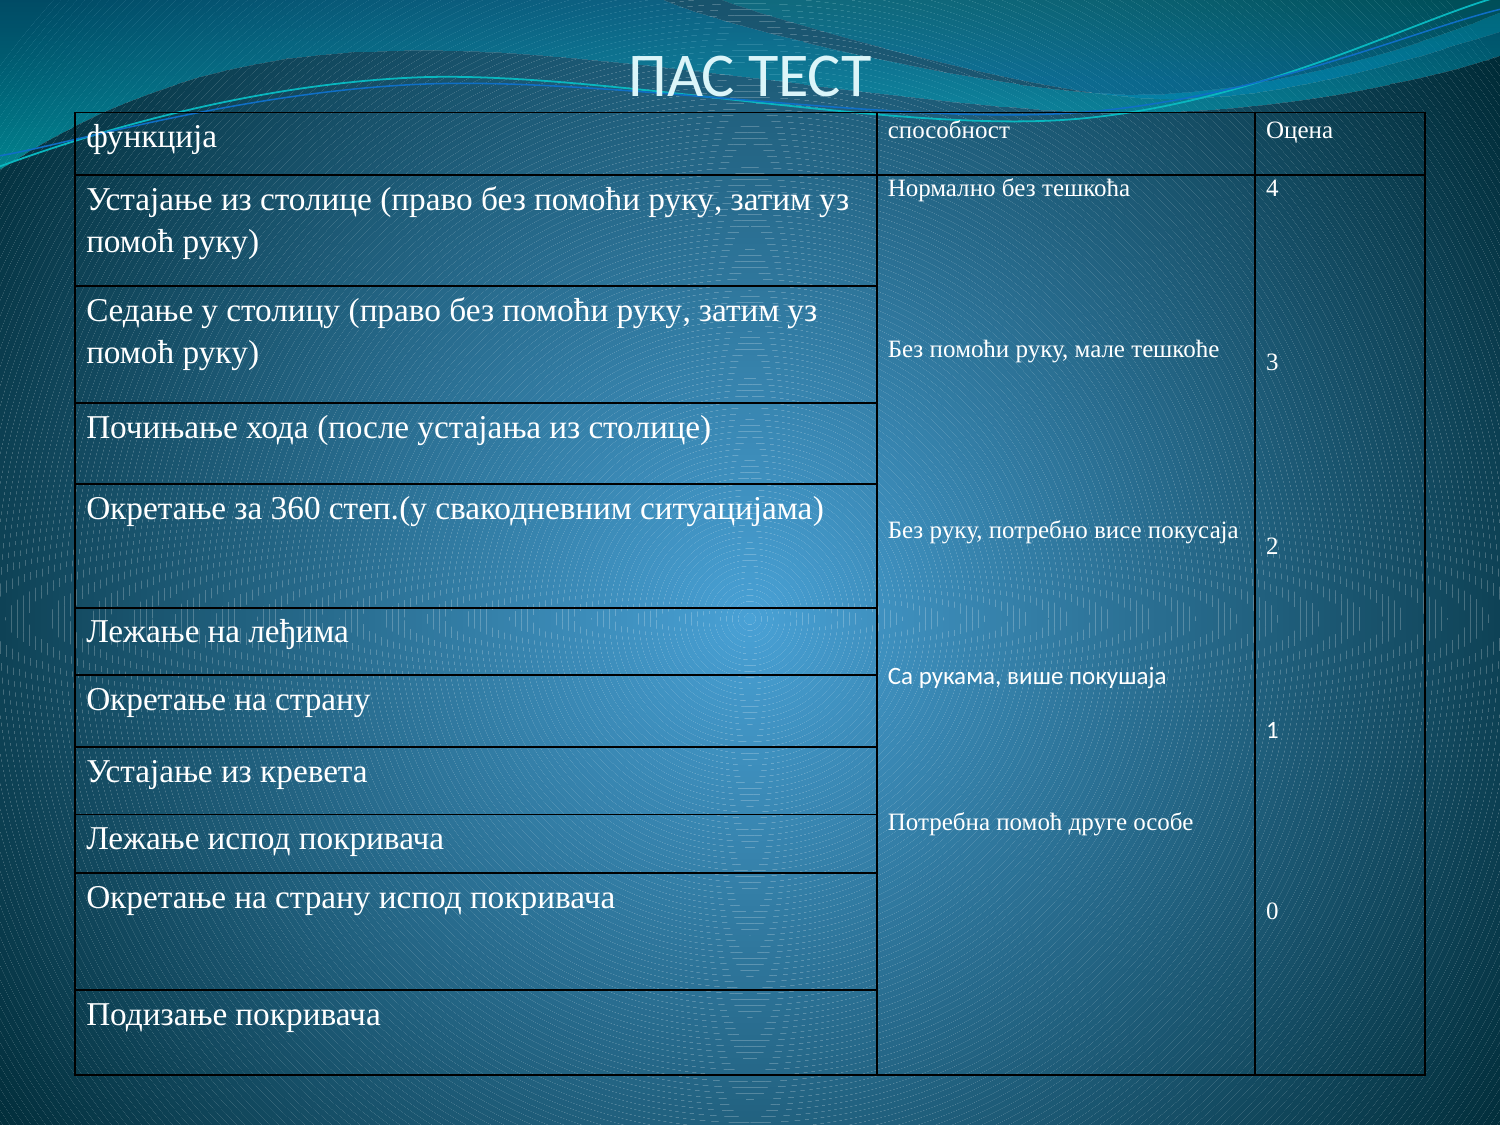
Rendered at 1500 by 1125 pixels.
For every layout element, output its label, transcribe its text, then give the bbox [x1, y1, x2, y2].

title ПАС ТЕСТ [75, 75, 1425, 112]
table_cell Подизање покривача [76, 991, 876, 1074]
text_box [0, 0, 1500, 75]
table_cell Устајање из кревета [76, 748, 876, 814]
table_cell Лежање на леђима [76, 609, 876, 674]
table_header способност [878, 113, 1254, 174]
table_cell Устајање из столице (право без помоћи руку, затим уз помоћ руку) [76, 176, 876, 285]
table_cell Oкретање за 360 степ.(у свакодневним ситуацијама) [76, 485, 876, 607]
table_cell Oкретање на страну испод покривача [76, 874, 876, 989]
table_cell 4 3 2 1 0 [1256, 176, 1424, 1074]
table_cell Седање у столицу (право без помоћи руку, затим уз помоћ руку) [76, 287, 876, 402]
table_cell Лежање испод покривача [76, 815, 876, 872]
table_header Oценa [1256, 113, 1424, 174]
table_cell Нормално без тешкоћа Без помоћи руку, мале тешкоће Без руку, потребно висе покусаја Са рукама, више покушаја Потребна помоћ друге особе [878, 176, 1254, 1074]
table_header функциja [76, 113, 876, 174]
table_cell Почињање хода (после устајања из столице) [76, 404, 876, 483]
table_cell Oкретање на страну [76, 676, 876, 746]
